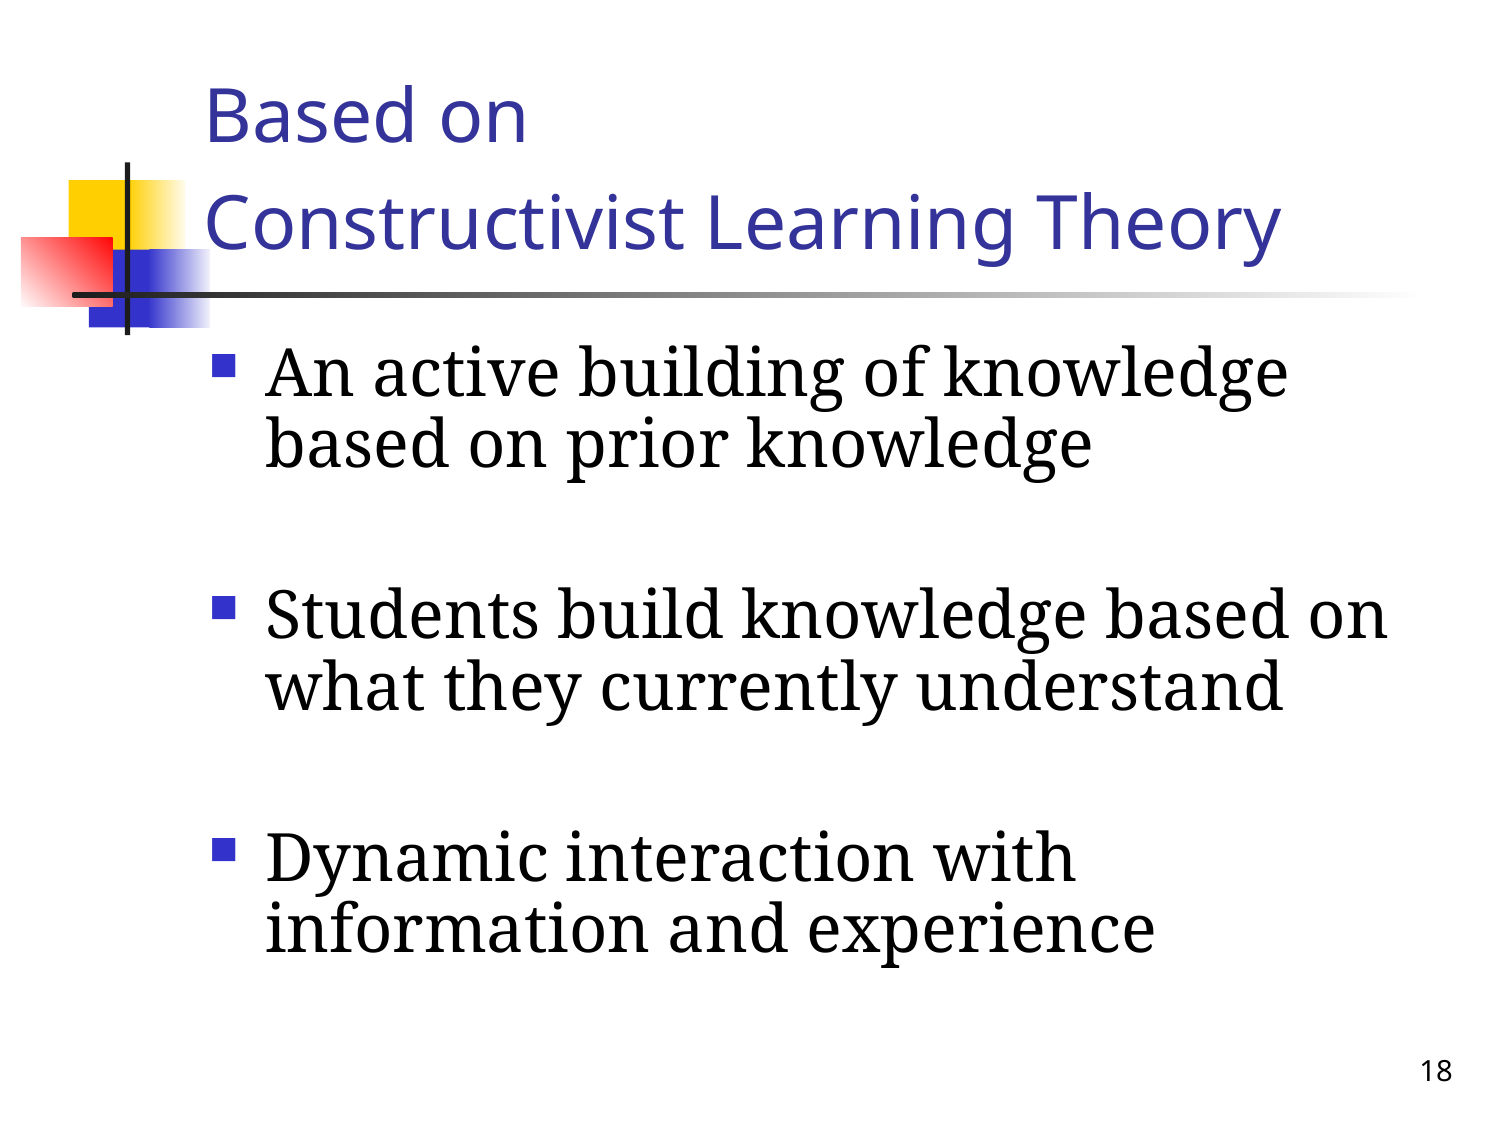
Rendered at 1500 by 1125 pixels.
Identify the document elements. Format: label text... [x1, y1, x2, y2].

list An active building of knowledge based on prior knowledge Students build knowledge based on what they currently understand Dynamic interaction with information and experience [193, 330, 1470, 1007]
title Based on Constructivist Learning Theory [188, 34, 1468, 276]
slide_number 18 [1154, 1023, 1468, 1100]
